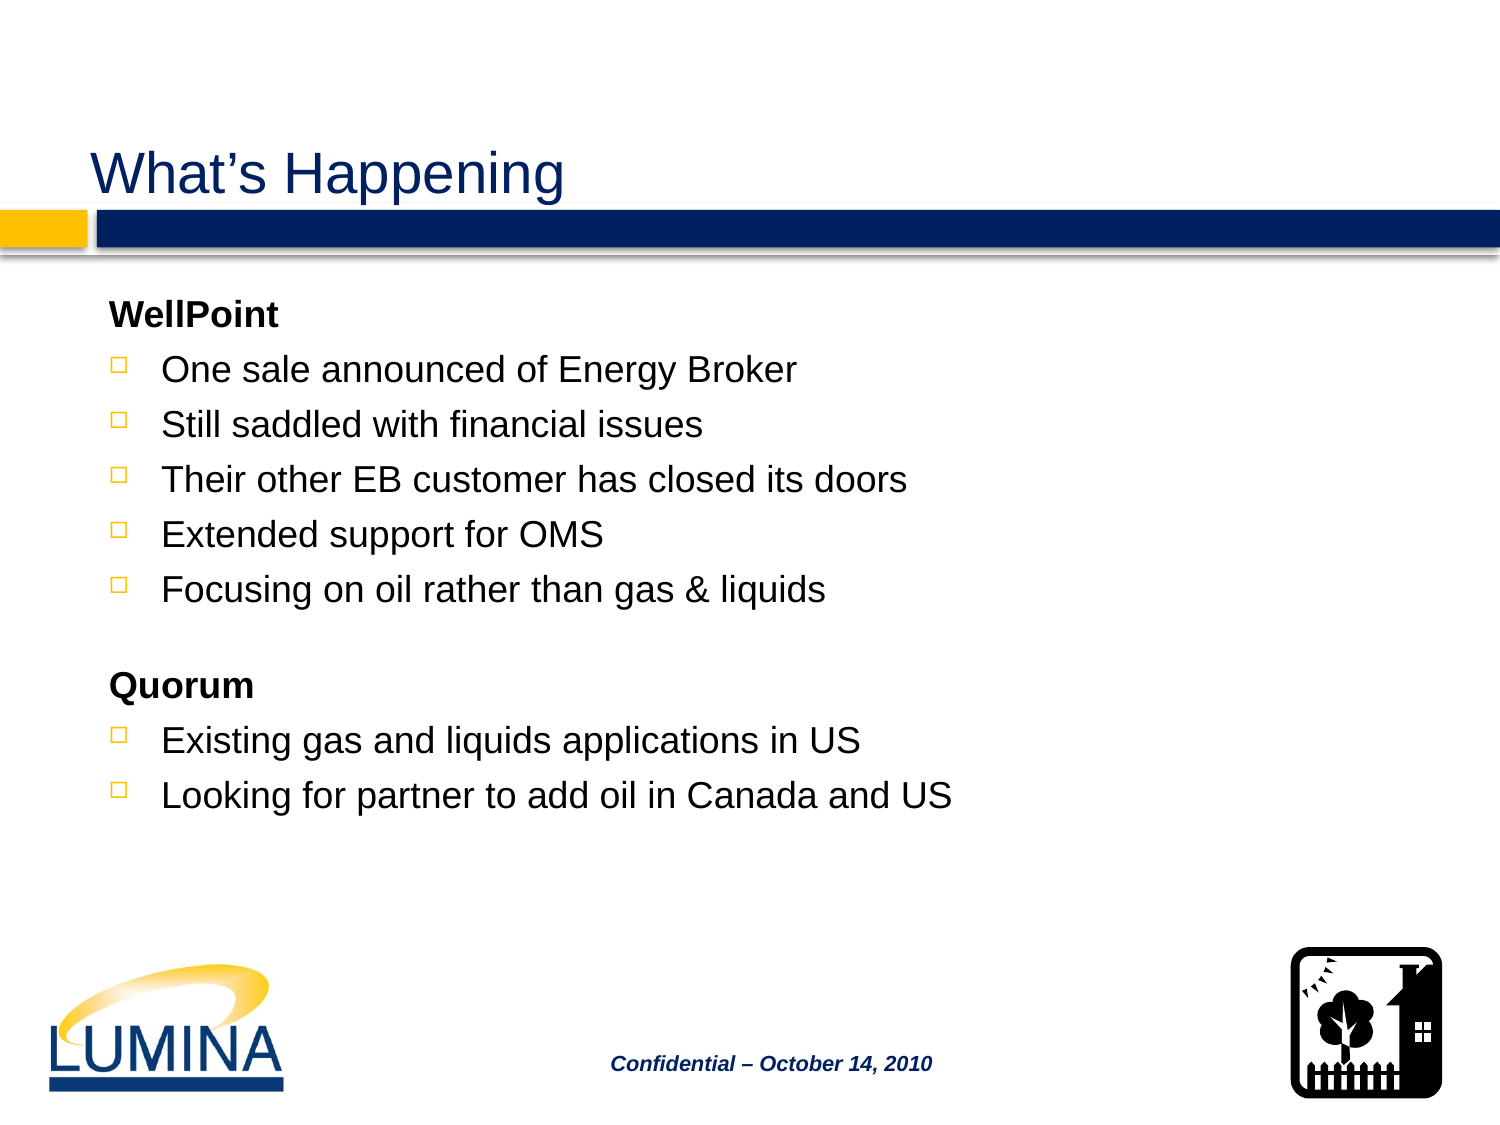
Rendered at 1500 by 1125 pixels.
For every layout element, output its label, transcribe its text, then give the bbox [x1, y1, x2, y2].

title What’s Happening [74, 44, 1426, 213]
picture [49, 964, 284, 1094]
list WellPoint One sale announced of Energy Broker Still saddled with financial issues Their other EB customer has closed its doors Extended support for OMS Focusing on oil rather than gas & liquids Quorum Existing gas and liquids applications in US Looking for partner to add oil in Canada and US [93, 287, 1444, 1031]
